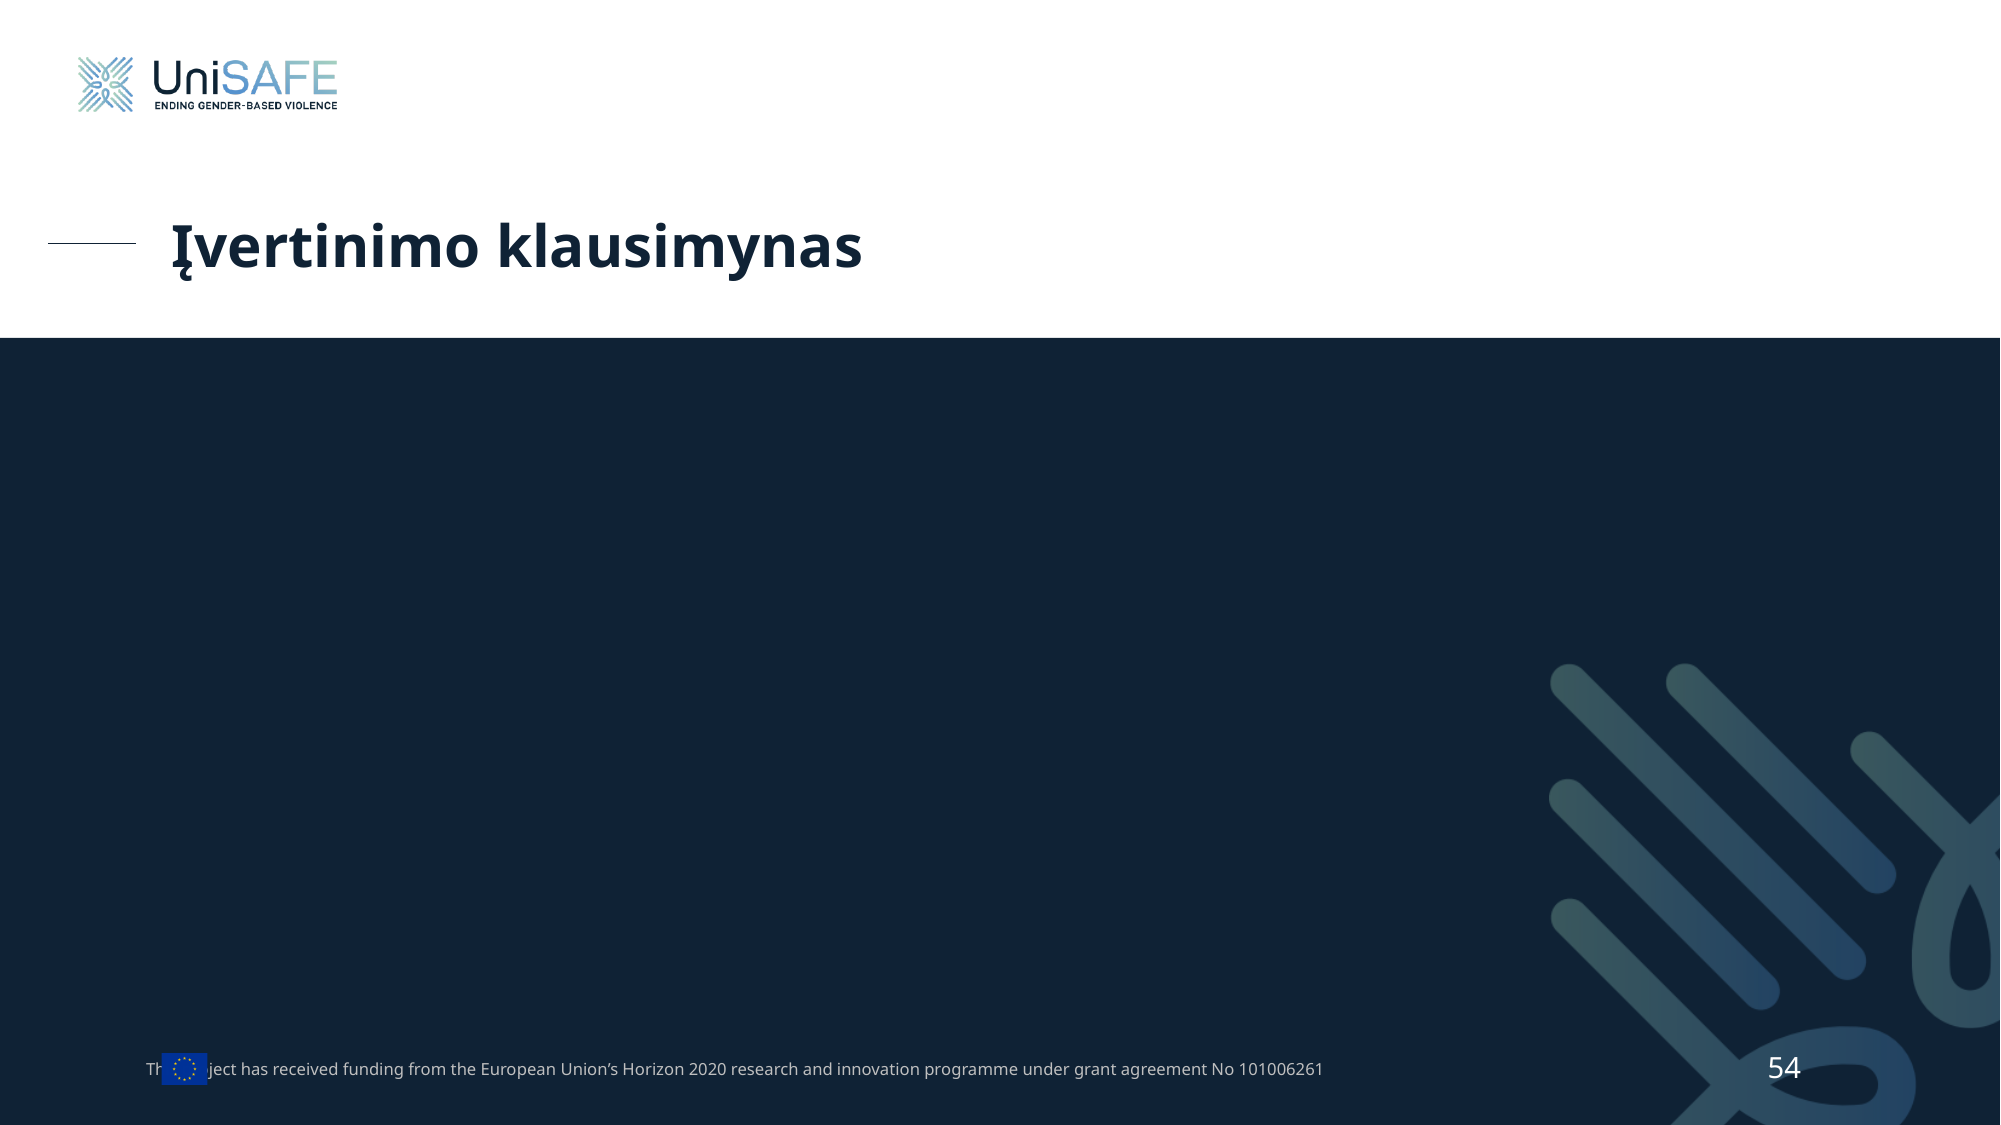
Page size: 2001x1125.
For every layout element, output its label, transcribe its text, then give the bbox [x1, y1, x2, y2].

picture [78, 57, 337, 112]
title Įvertinimo klausimynas [171, 185, 1827, 313]
